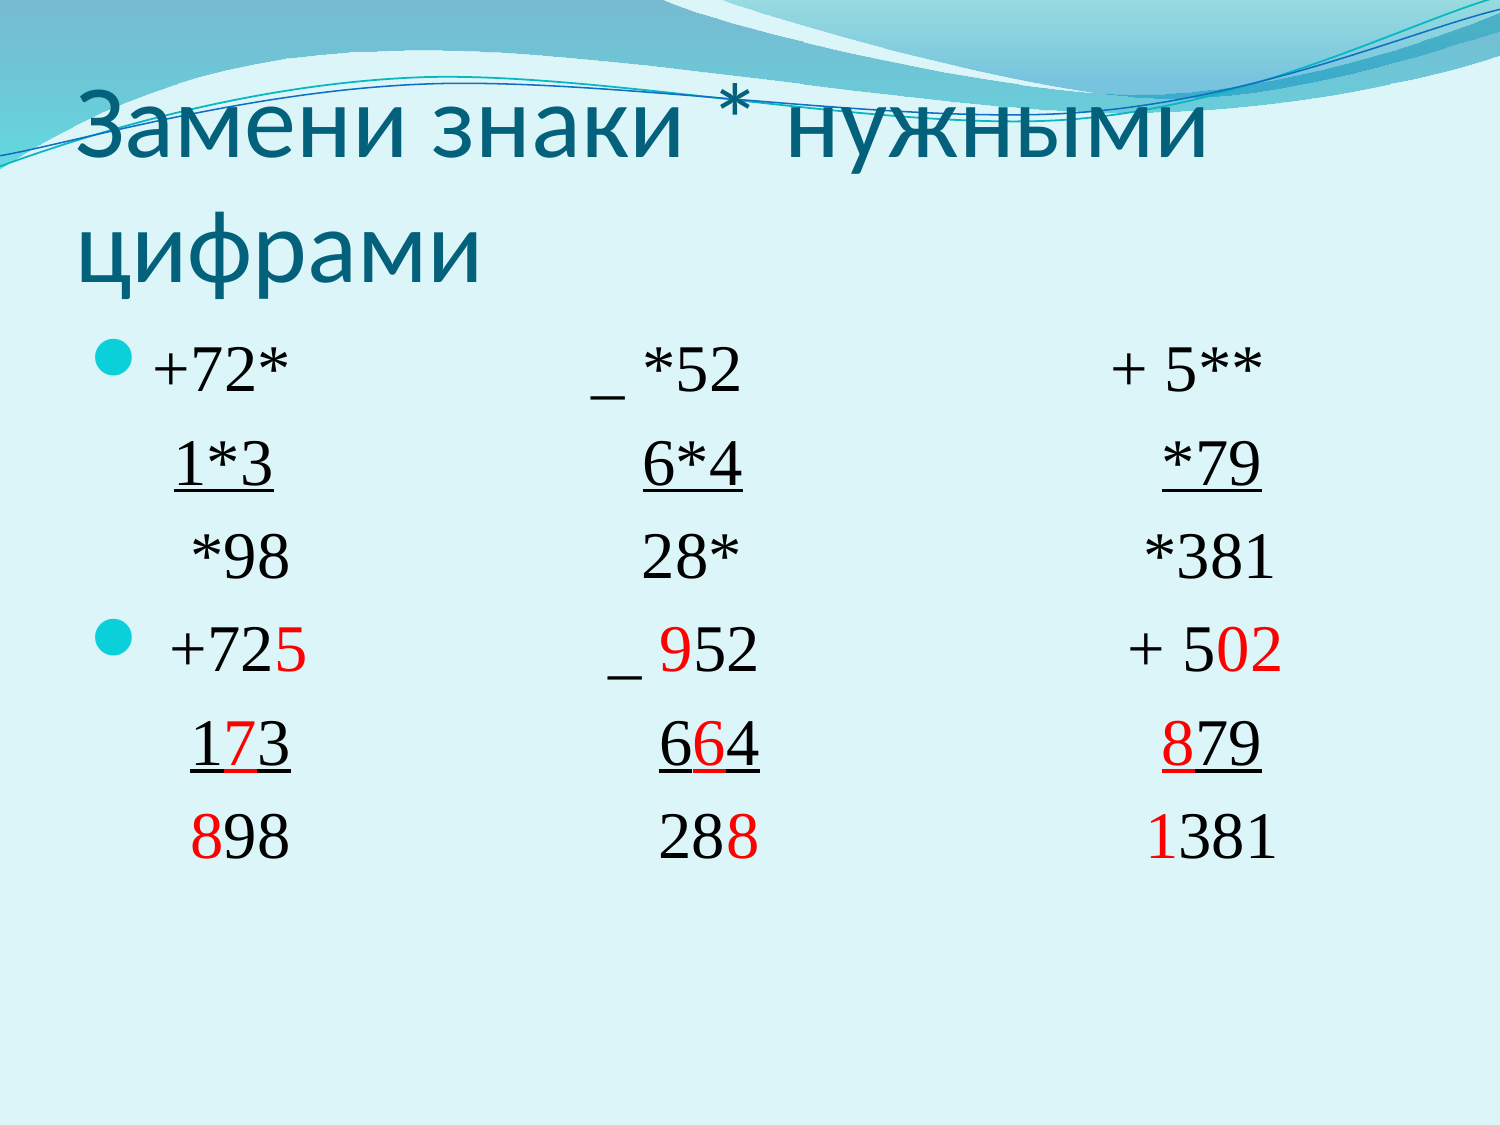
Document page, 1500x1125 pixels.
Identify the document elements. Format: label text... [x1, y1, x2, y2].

title Замени знаки * нужными цифрами [75, 35, 1425, 303]
list +72* _ *52 + 5** 1*3 6*4 *79 *98 28* *381 +725 _ 952 + 502 173 664 879 898 288 1381 [75, 317, 1425, 1038]
